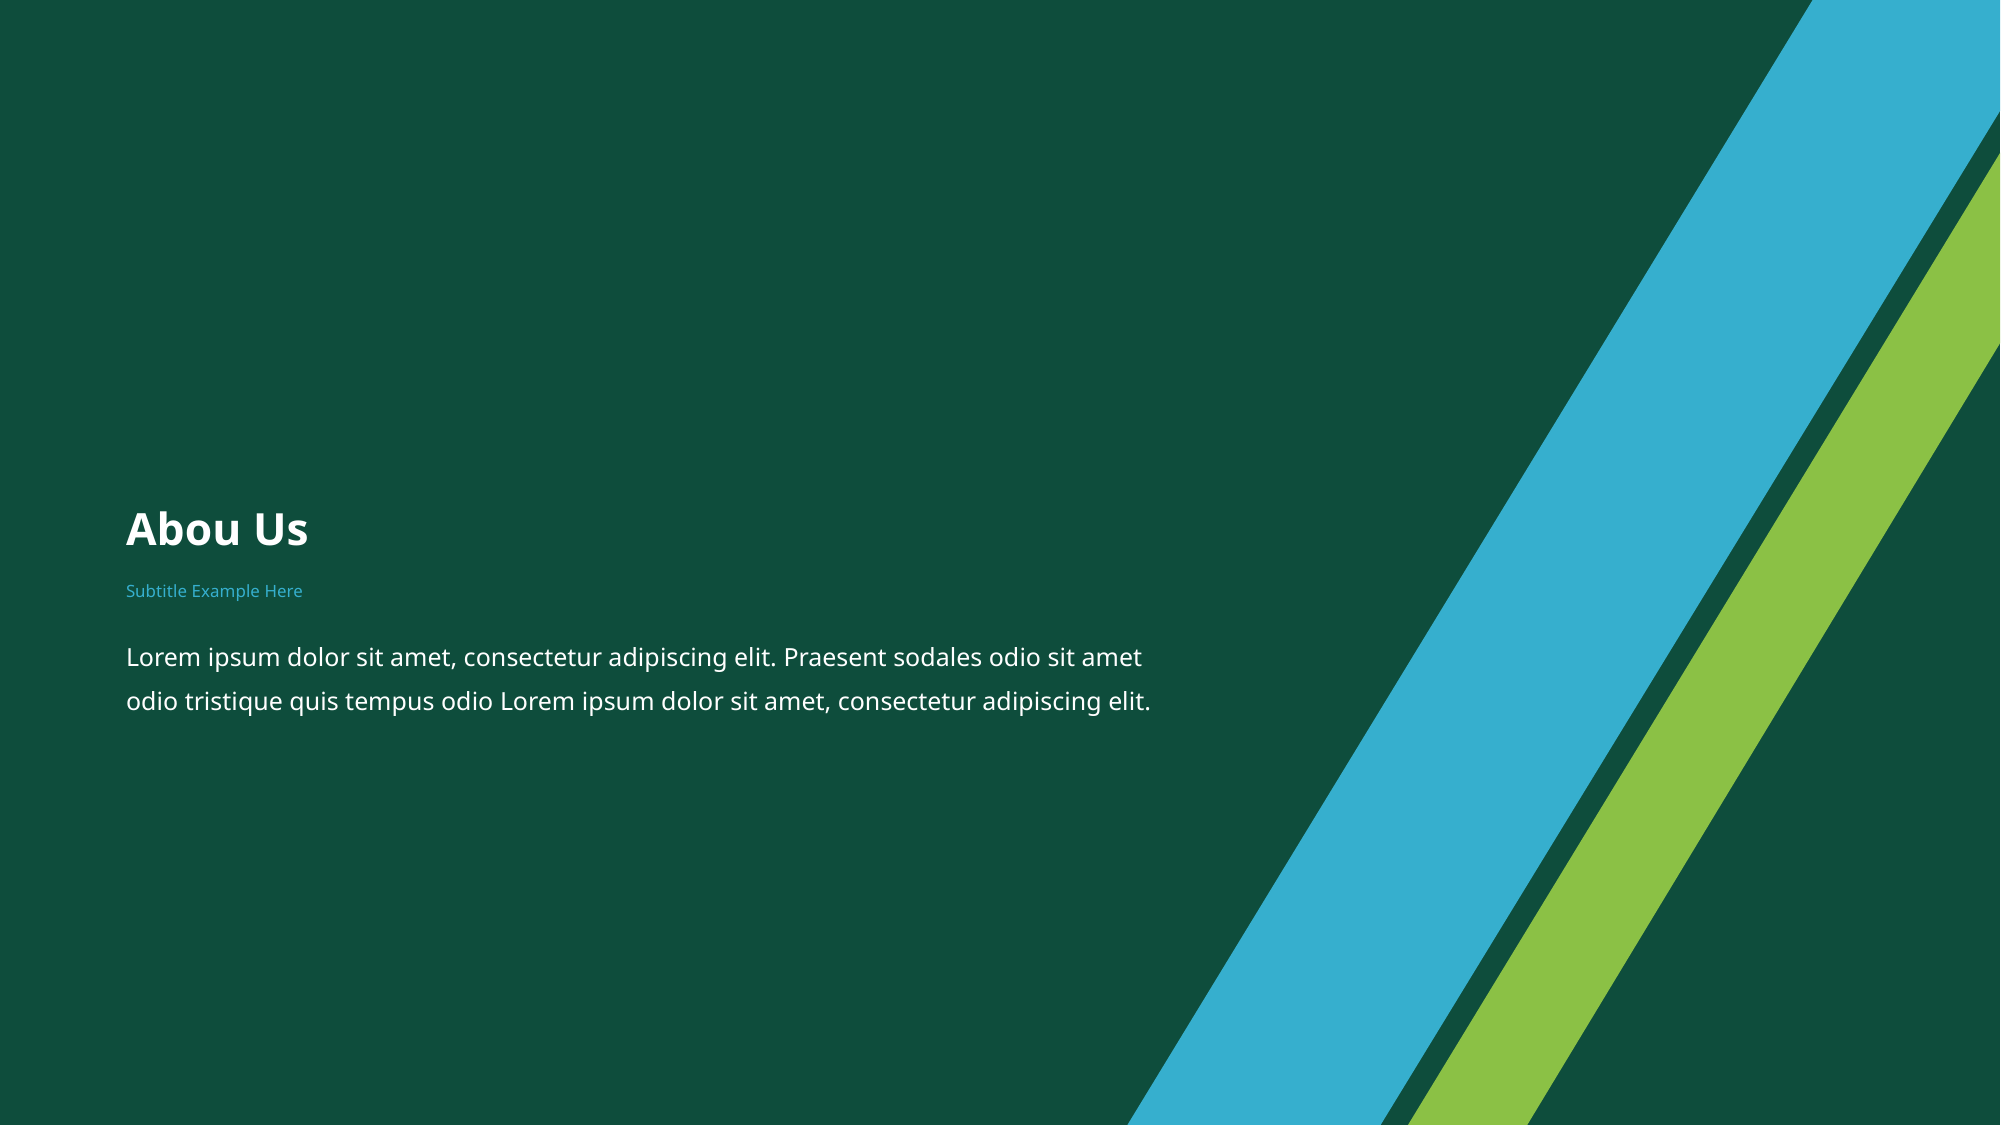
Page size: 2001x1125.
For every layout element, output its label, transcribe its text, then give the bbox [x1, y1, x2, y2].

list Abou Us [126, 491, 705, 563]
list Lorem ipsum dolor sit amet, consectetur adipiscing elit. Praesent sodales odio sit amet odio tristique quis tempus odio Lorem ipsum dolor sit amet, consectetur adipiscing elit. [126, 616, 1176, 798]
list Subtitle Example Here [126, 571, 705, 610]
